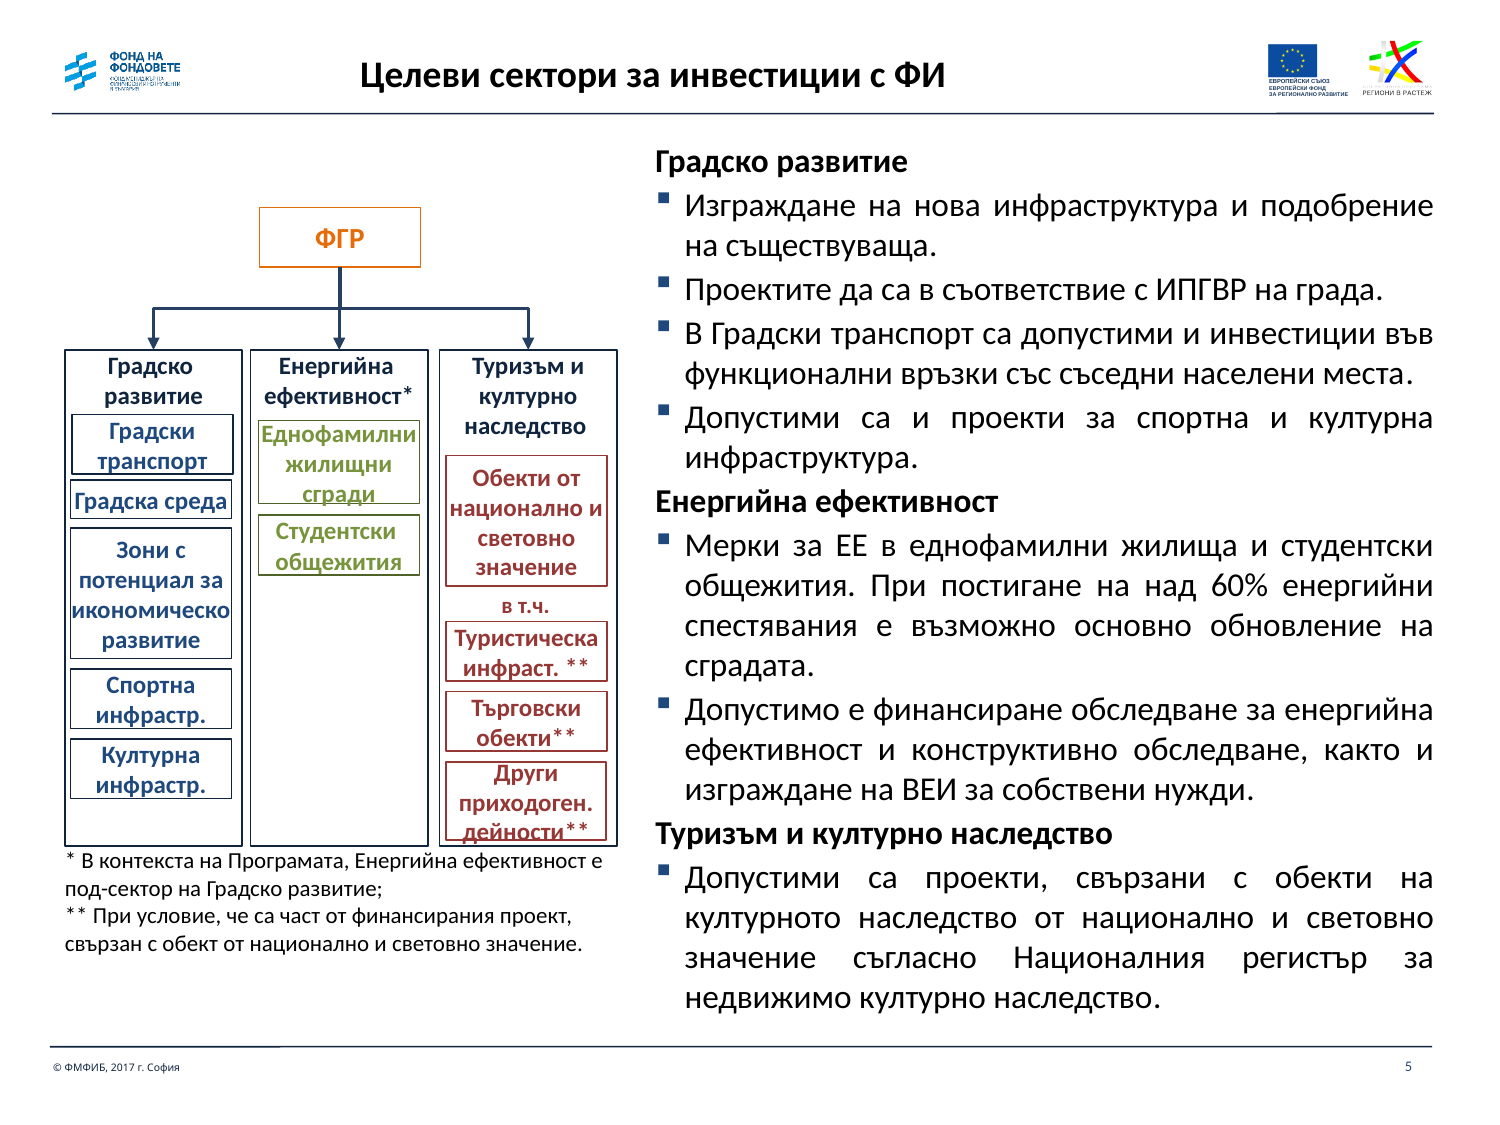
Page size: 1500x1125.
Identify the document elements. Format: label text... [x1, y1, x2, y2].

picture [1357, 35, 1441, 100]
text_box Градско развитие Изграждане на нова инфраструктура и подобрение на съществуваща. Проектите да са в съответствие с ИПГВР на града. В Градски транспорт са допустими и инвестиции във функционални връзки със съседни населени места. Допустими са и проекти за спортна и културна инфраструктура. Енергийна ефективност Мерки за ЕЕ в еднофамилни жилища и студентски общежития. При постигане на над 60% енергийни спестявания е възможно основно обновление на сградата. Допустимо е финансиране обследване за енергийна ефективност и конструктивно обследване, както и изграждане на ВЕИ за собствени нужди. Туризъм и културно наследство Допустими са проекти, свързани с обекти на културното наследство от национално и световно значение съгласно Националния регистър за недвижимо културно наследство. [655, 139, 1436, 1016]
text_box ФГР [258, 206, 422, 269]
text_box в т.ч. [444, 585, 608, 623]
text_box Целеви сектори за инвестиции с ФИ [360, 50, 1235, 96]
text_box Зони с потенциал за икономическо развитие [69, 527, 233, 660]
picture [1267, 43, 1318, 78]
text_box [392, 214, 476, 403]
text_box Енергийна ефективност* [249, 348, 429, 846]
slide_number 5 [1390, 1049, 1450, 1095]
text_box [205, 214, 289, 402]
text_box Спортна инфрастр. [69, 667, 233, 730]
text_box Градско развитие [63, 348, 244, 848]
picture [50, 37, 194, 105]
text_box Културна инфрастр. [69, 737, 233, 800]
text_box Градска среда [69, 478, 233, 520]
text_box * В контекста на Програмата, Енергийна ефективност е под-сектор на Градско развитие; ** При условие, че са част от финансирания проект, свързан с обект от национално и световно значение. [64, 846, 617, 956]
text_box Градски транспорт [70, 413, 235, 476]
text_box Туризъм и културно наследство [438, 348, 618, 848]
